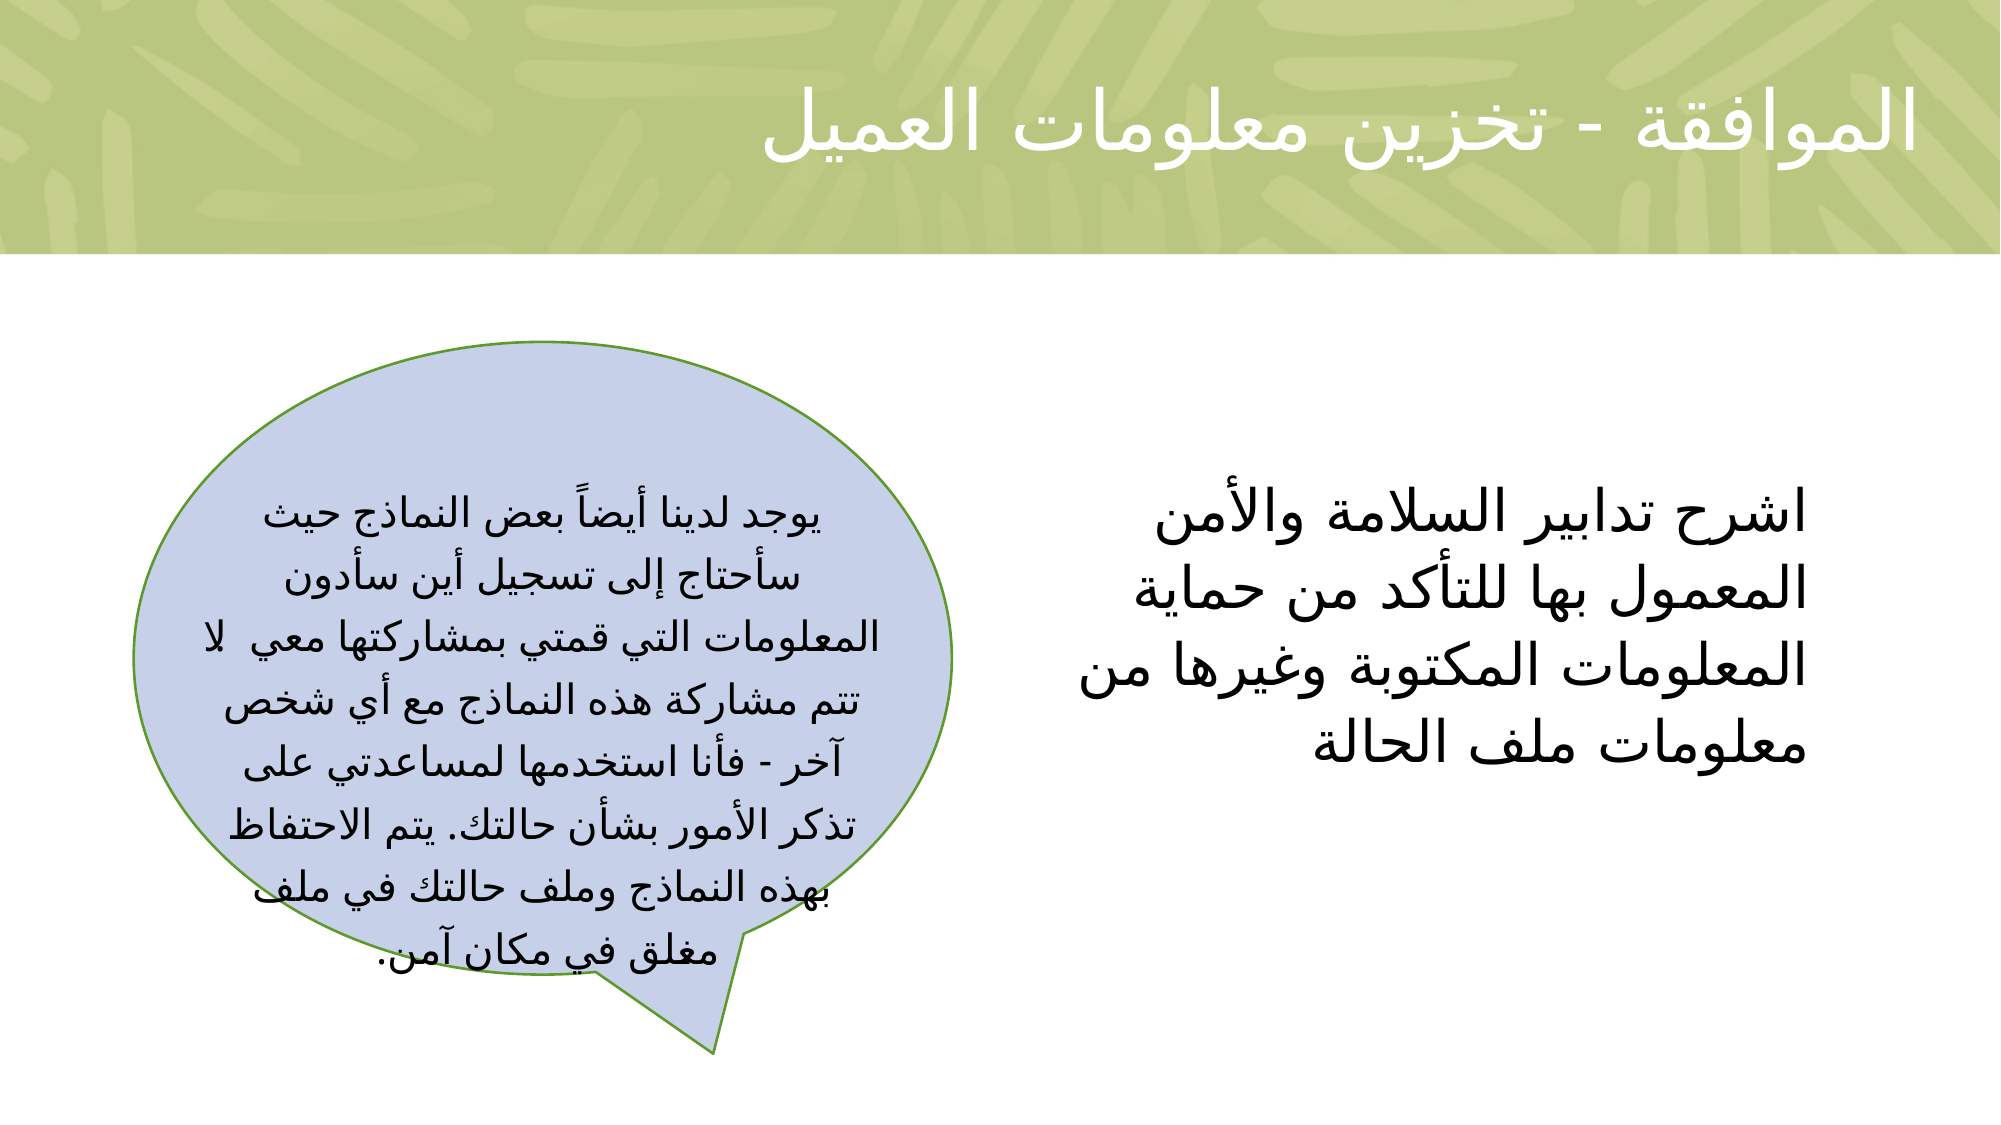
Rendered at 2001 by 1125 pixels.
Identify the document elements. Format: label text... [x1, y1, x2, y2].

text_box يوجد لدينا أيضاً بعض النماذج حيث سأحتاج إلى تسجيل أين سأدون المعلومات التي قمتي بمشاركتها معي. لا تتم مشاركة هذه النماذج مع أي شخص آخر - فأنا استخدمها لمساعدتي على تذكر الأمور بشأن حالتك. يتم الاحتفاظ بهذه النماذج وملف حالتك في ملف مغلق في مكان آمن. [188, 465, 897, 981]
list اشرح تدابير السلامة والأمن المعمول بها للتأكد من حماية المعلومات المكتوبة وغيرها من معلومات ملف الحالة [975, 374, 1833, 1036]
text_box [132, 498, 188, 818]
text_box [606, 981, 734, 1055]
title الموافقة - تخزين معلومات العميل [61, 33, 1938, 220]
picture [0, 0, 2000, 1125]
text_box [217, 340, 869, 465]
text_box [897, 497, 954, 819]
